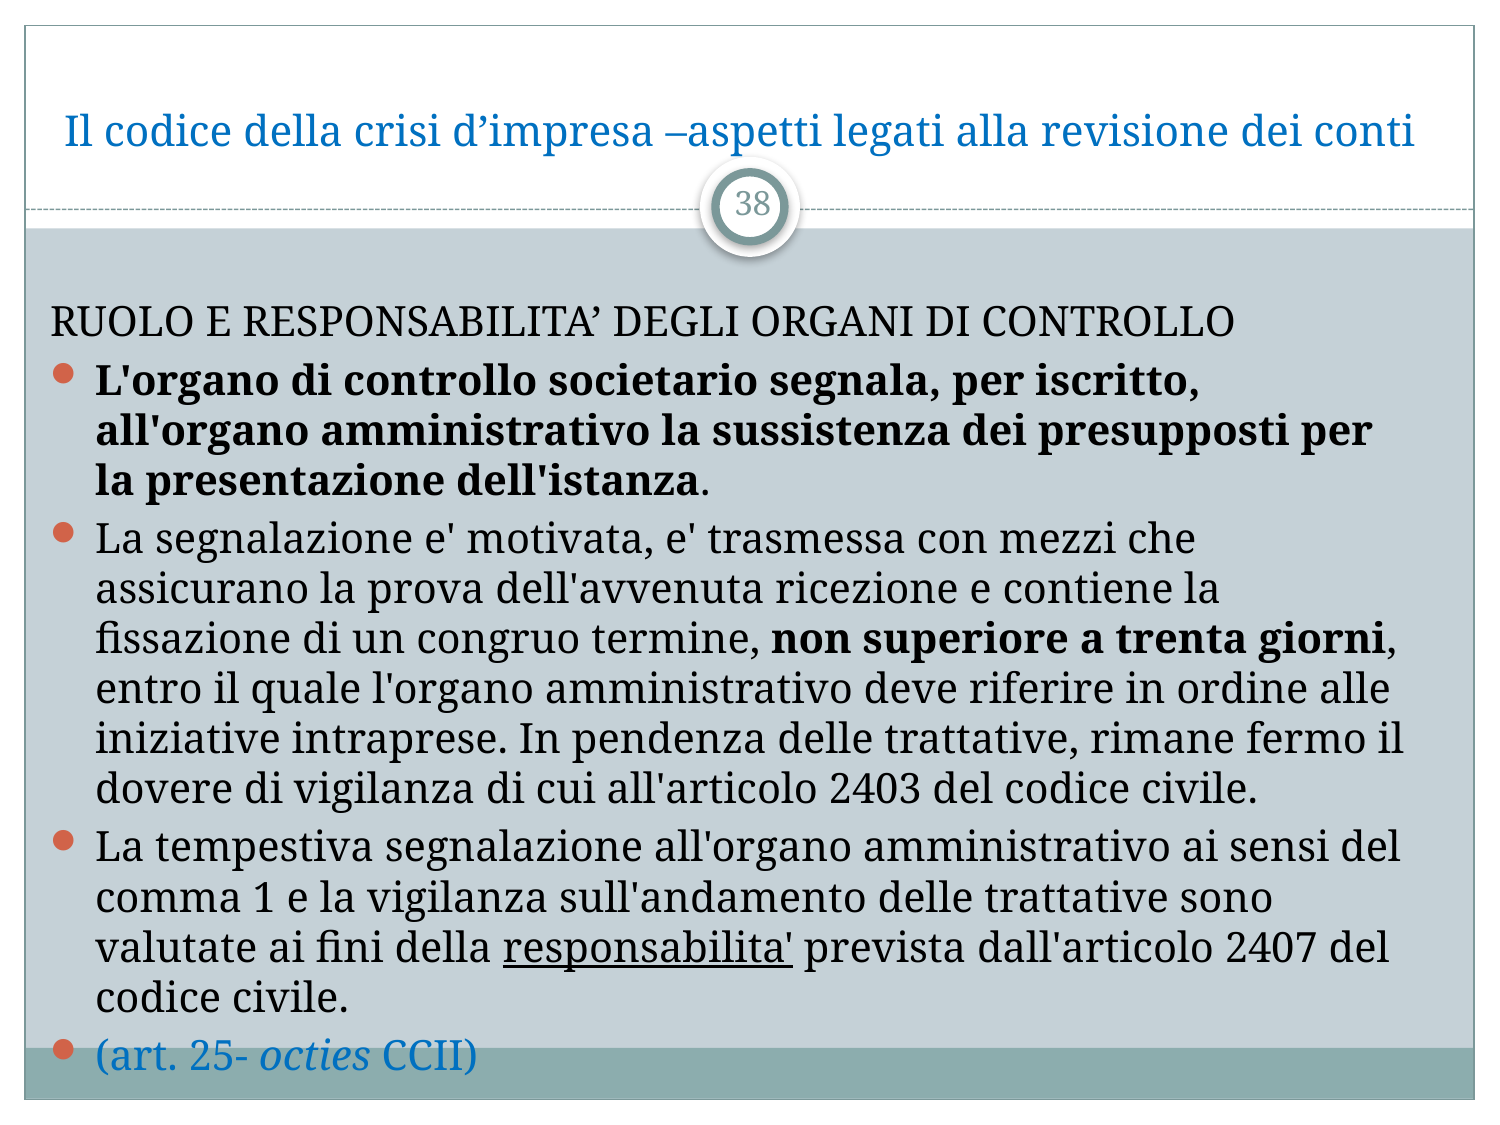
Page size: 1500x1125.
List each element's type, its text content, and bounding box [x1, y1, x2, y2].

slide_number 38 [715, 168, 791, 241]
title Il codice della crisi d’impresa –aspetti legati alla revisione dei conti [49, 37, 1450, 162]
list RUOLO E RESPONSABILITA’ DEGLI ORGANI DI CONTROLLO L'organo di controllo societario segnala, per iscritto, all'organo amministrativo la sussistenza dei presupposti per la presentazione dell'istanza. La segnalazione e' motivata, e' trasmessa con mezzi che assicurano la prova dell'avvenuta ricezione e contiene la fissazione di un congruo termine, non superiore a trenta giorni, entro il quale l'organo amministrativo deve riferire in ordine alle iniziative intraprese. In pendenza delle trattative, rimane fermo il dovere di vigilanza di cui all'articolo 2403 del codice civile. La tempestiva segnalazione all'organo amministrativo ai sensi del comma 1 e la vigilanza sull'andamento delle trattative sono valutate ai fini della responsabilita' prevista dall'articolo 2407 del codice civile. (art. 25- octies CCII) [35, 234, 1431, 985]
